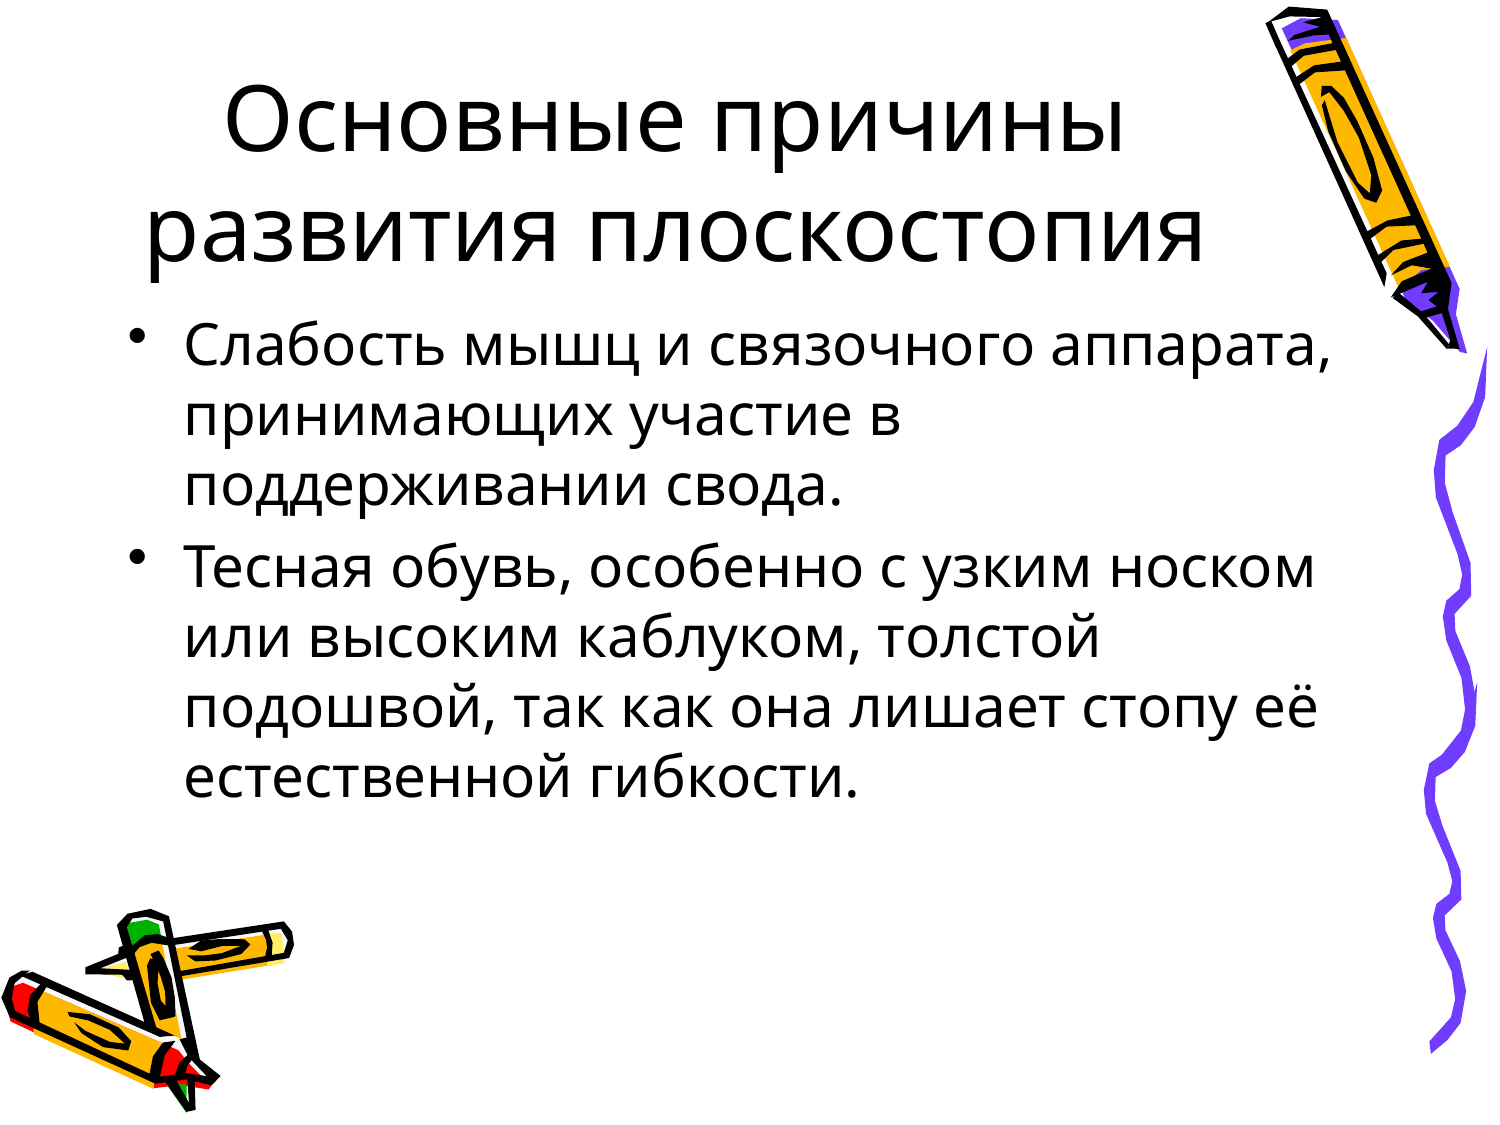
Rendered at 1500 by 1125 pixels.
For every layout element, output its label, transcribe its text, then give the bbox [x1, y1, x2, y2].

list Слабость мышц и связочного аппарата, принимающих участие в поддерживании свода. Тесная обувь, особенно с узким носком или высоким каблуком, толстой подошвой, так как она лишает стопу её естественной гибкости. [112, 299, 1376, 901]
title Основные причины развития плоскостопия [112, 24, 1240, 288]
